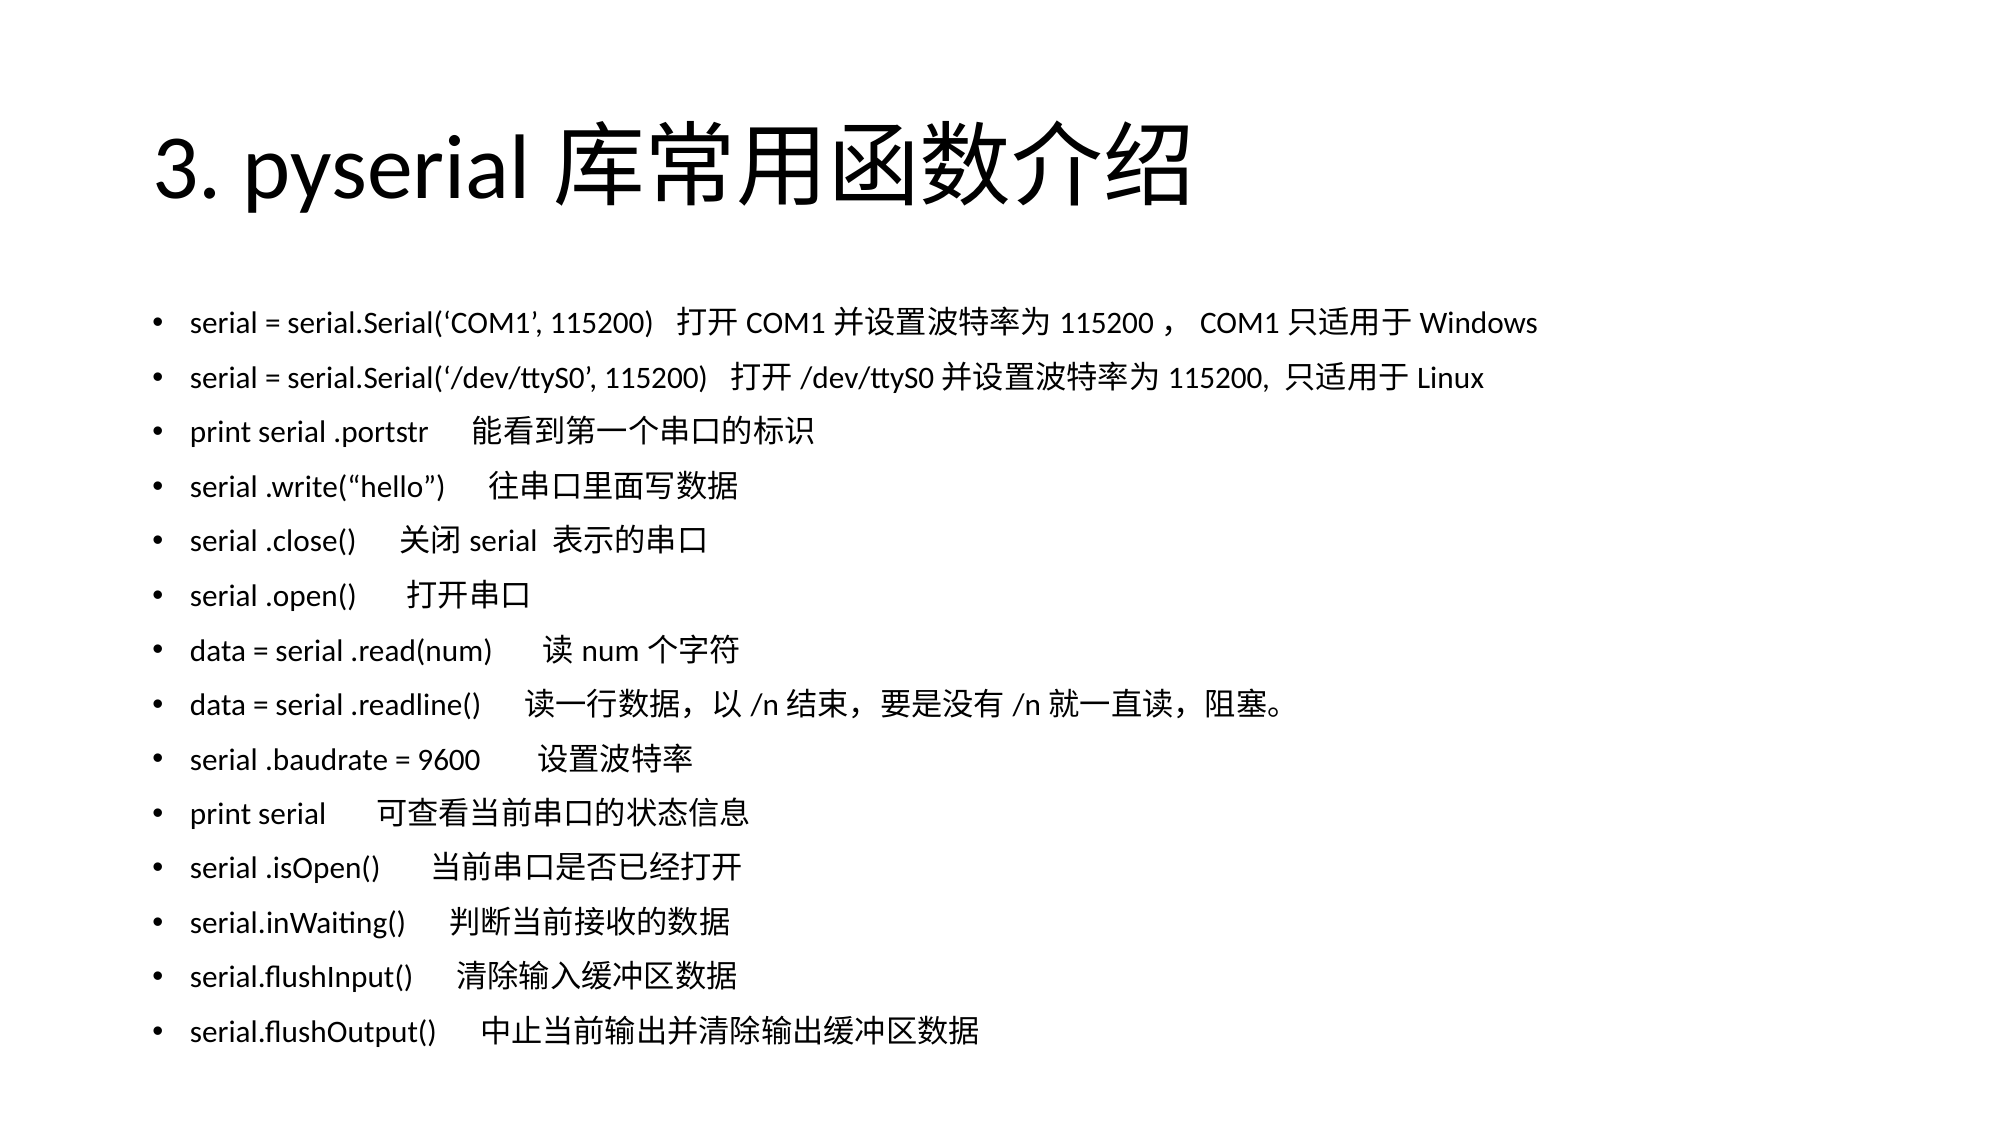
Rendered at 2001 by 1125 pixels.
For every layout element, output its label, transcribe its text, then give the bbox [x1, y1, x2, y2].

list serial = serial.Serial(‘COM1’, 115200) 打开COM1并设置波特率为115200，COM1只适用于Windows serial = serial.Serial(‘/dev/ttyS0’, 115200) 打开/dev/ttyS0并设置波特率为115200, 只适用于Linux print serial .portstr 能看到第一个串口的标识 serial .write(“hello”) 往串口里面写数据 serial .close() 关闭serial 表示的串口 serial .open() 打开串口 data = serial .read(num) 读num个字符 data = serial .readline() 读一行数据，以/n结束，要是没有/n就一直读，阻塞。 serial .baudrate = 9600 设置波特率 print serial 可查看当前串口的状态信息 serial .isOpen() 当前串口是否已经打开 serial.inWaiting() 判断当前接收的数据 serial.flushInput() 清除输入缓冲区数据 serial.flushOutput() 中止当前输出并清除输出缓冲区数据 [137, 299, 1863, 1081]
title 3. pyserial库常用函数介绍 [137, 59, 1863, 278]
